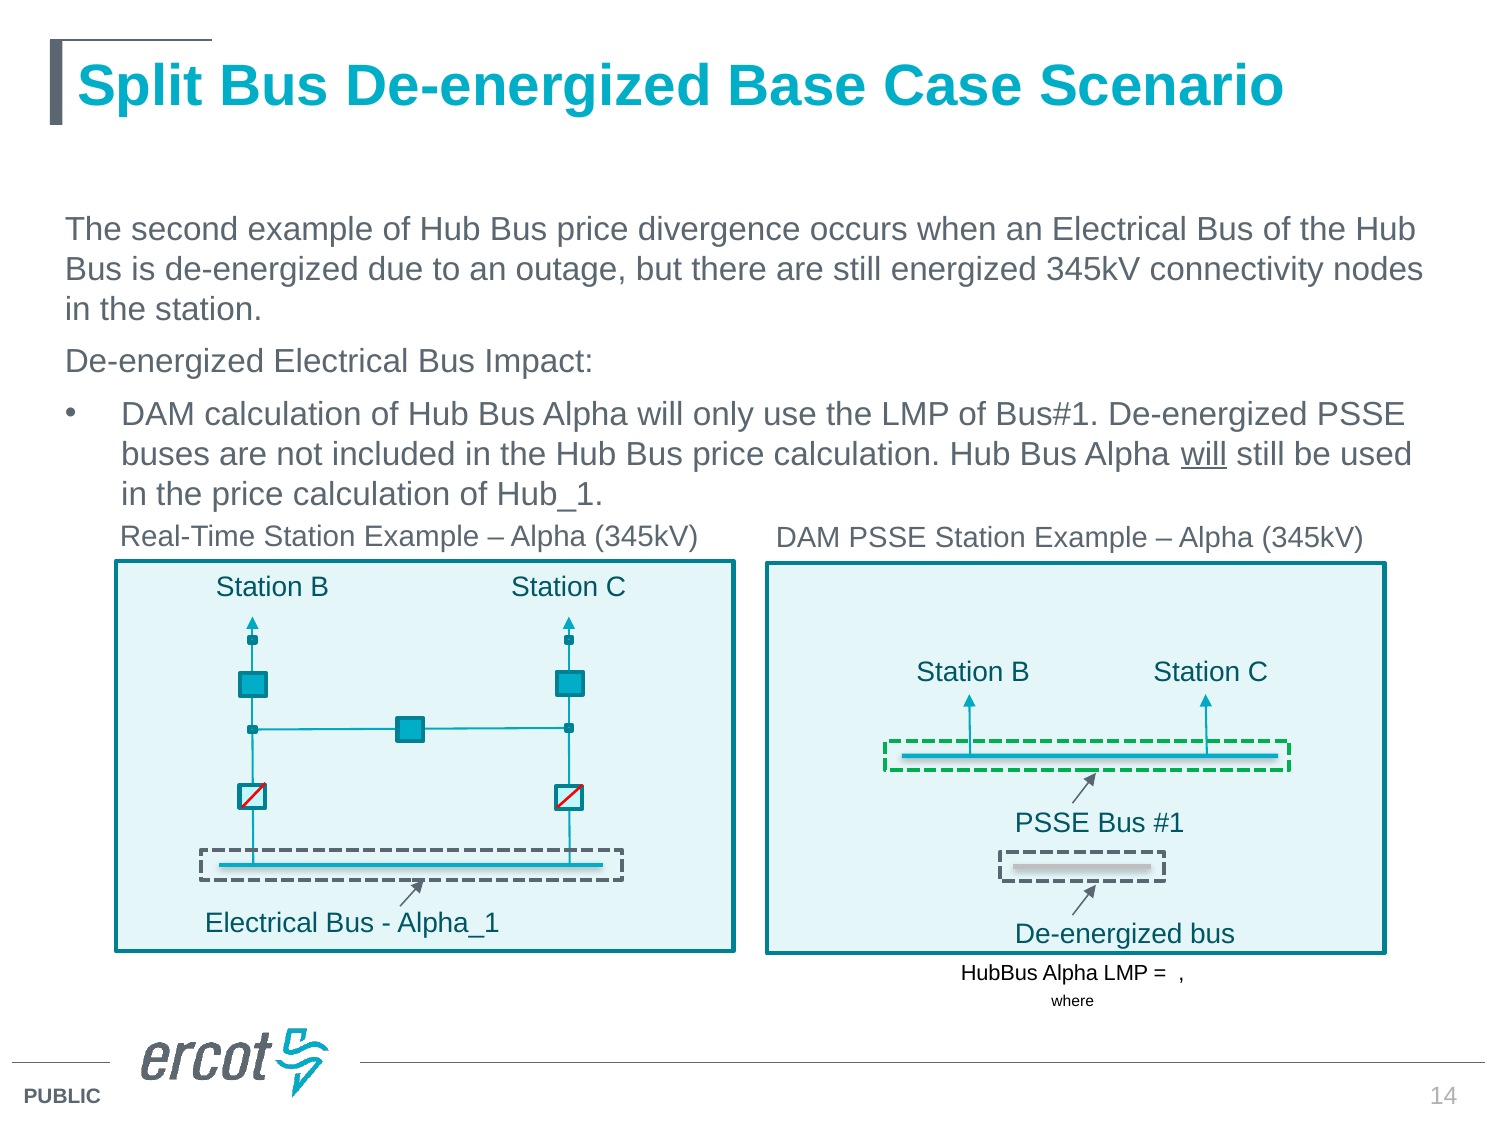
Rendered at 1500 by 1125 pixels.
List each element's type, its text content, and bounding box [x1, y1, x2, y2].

slide_number 14 [1400, 1076, 1488, 1113]
title Split Bus De-energized Base Case Scenario [62, 39, 1450, 125]
list The second example of Hub Bus price divergence occurs when an Electrical Bus of the Hub Bus is de-energized due to an outage, but there are still energized 345kV connectivity nodes in the station. De-energized Electrical Bus Impact: DAM calculation of Hub Bus Alpha will only use the LMP of Bus#1. De-energized PSSE buses are not included in the Hub Bus price calculation. Hub Bus Alpha will still be used in the price calculation of Hub_1. [50, 200, 1450, 510]
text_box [104, 509, 1399, 1063]
picture [137, 1063, 332, 1100]
